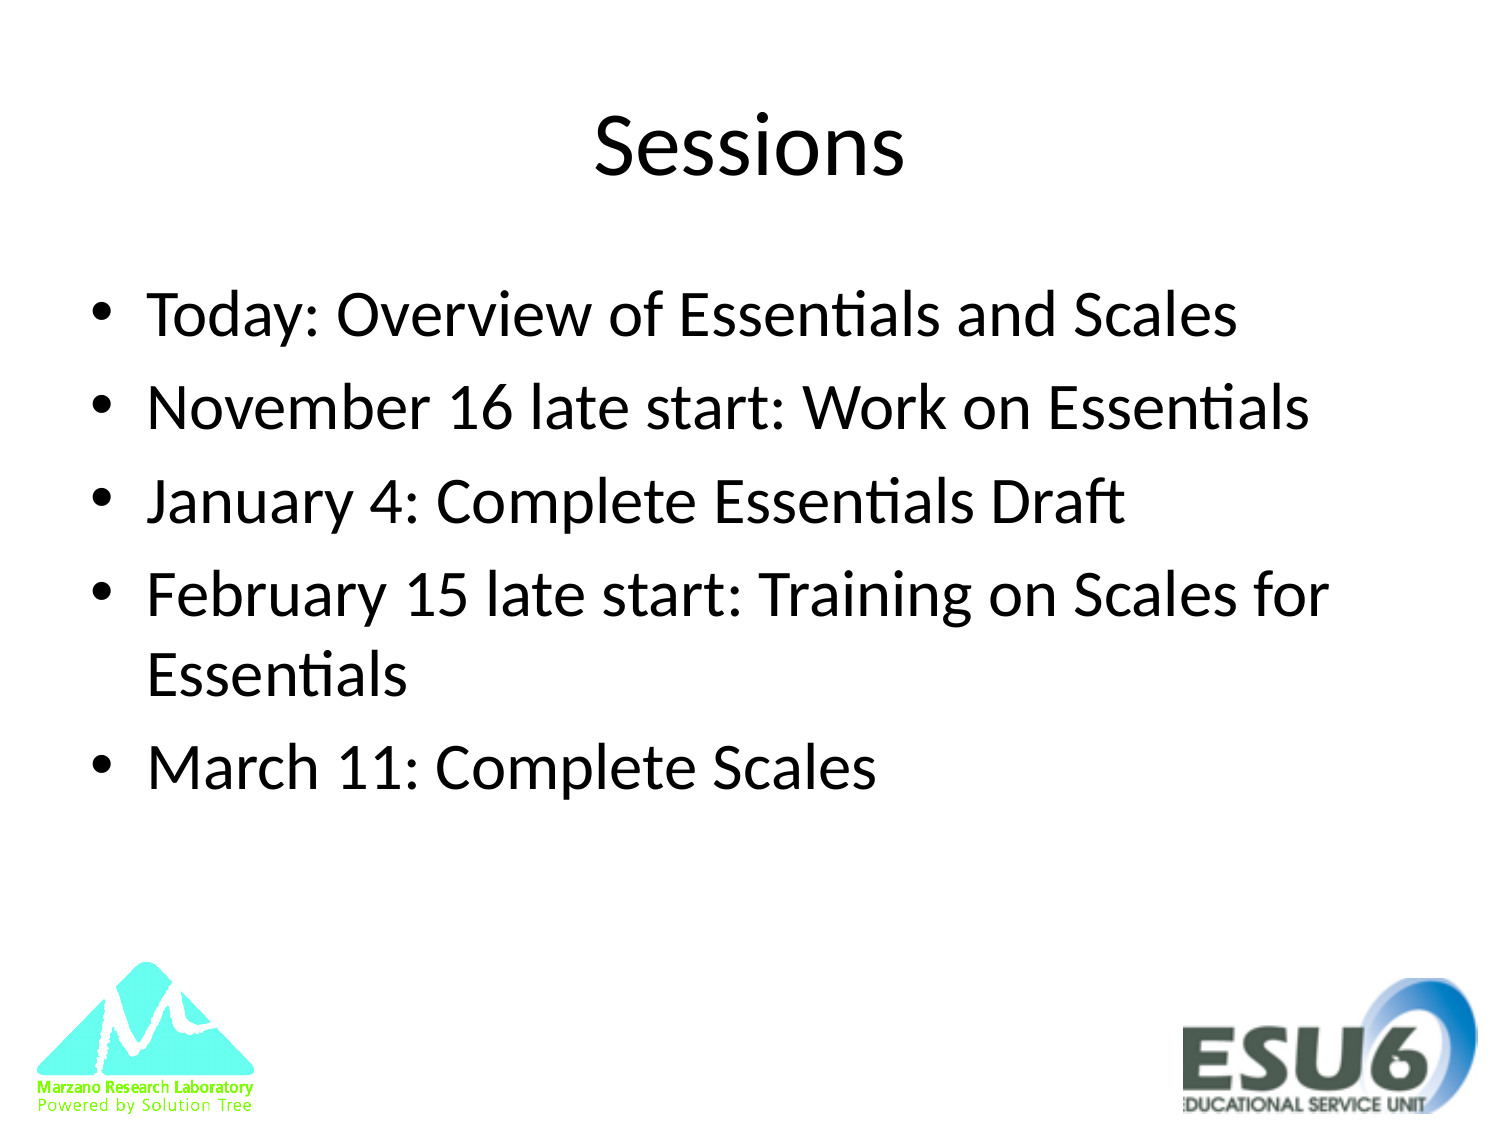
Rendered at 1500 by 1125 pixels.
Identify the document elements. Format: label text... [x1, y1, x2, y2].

list Today: Overview of Essentials and Scales November 16 late start: Work on Essentials January 4: Complete Essentials Draft February 15 late start: Training on Scales for Essentials March 11: Complete Scales [75, 262, 1425, 1005]
picture [1183, 978, 1478, 1114]
picture [37, 962, 254, 1114]
title Sessions [75, 45, 1425, 233]
